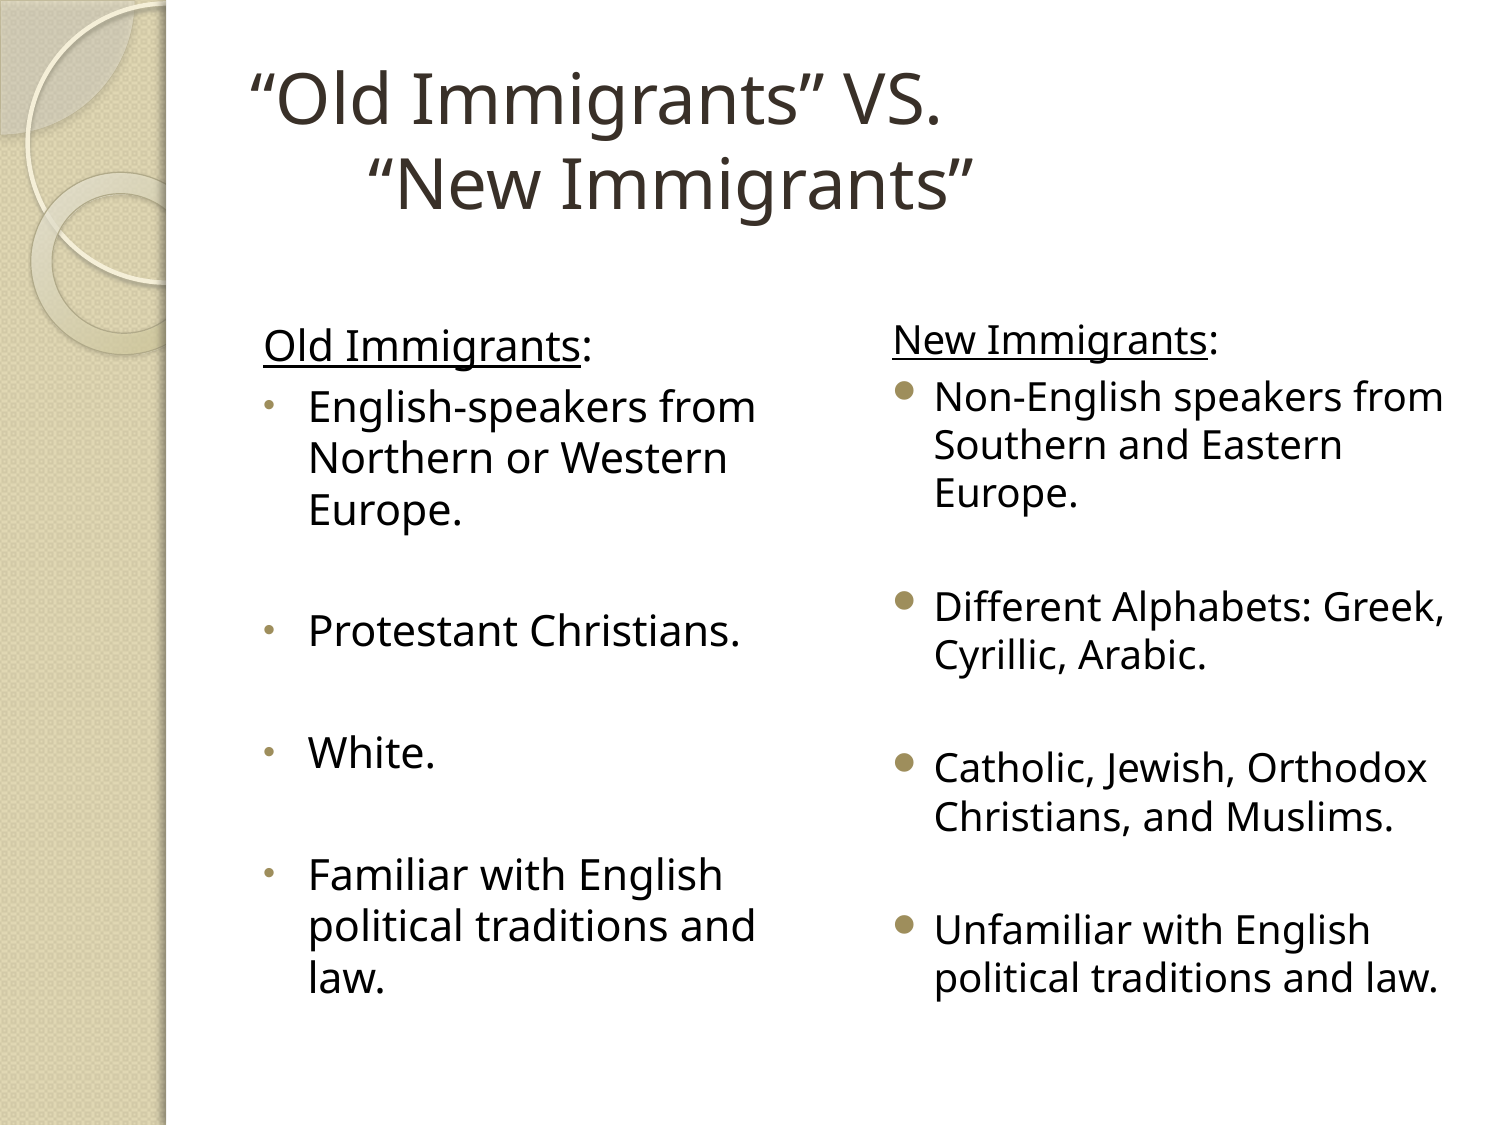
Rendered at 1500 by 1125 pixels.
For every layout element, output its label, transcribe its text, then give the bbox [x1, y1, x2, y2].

title “Old Immigrants” VS. “New Immigrants” [235, 45, 1466, 233]
list New Immigrants: Non-English speakers from Southern and Eastern Europe. Different Alphabets: Greek, Cyrillic, Arabic. Catholic, Jewish, Orthodox Christians, and Muslims. Unfamiliar with English political traditions and law. [865, 249, 1466, 1015]
list Old Immigrants: English-speakers from Northern or Western Europe. Protestant Christians. White. Familiar with English political traditions and law. [235, 249, 836, 1015]
